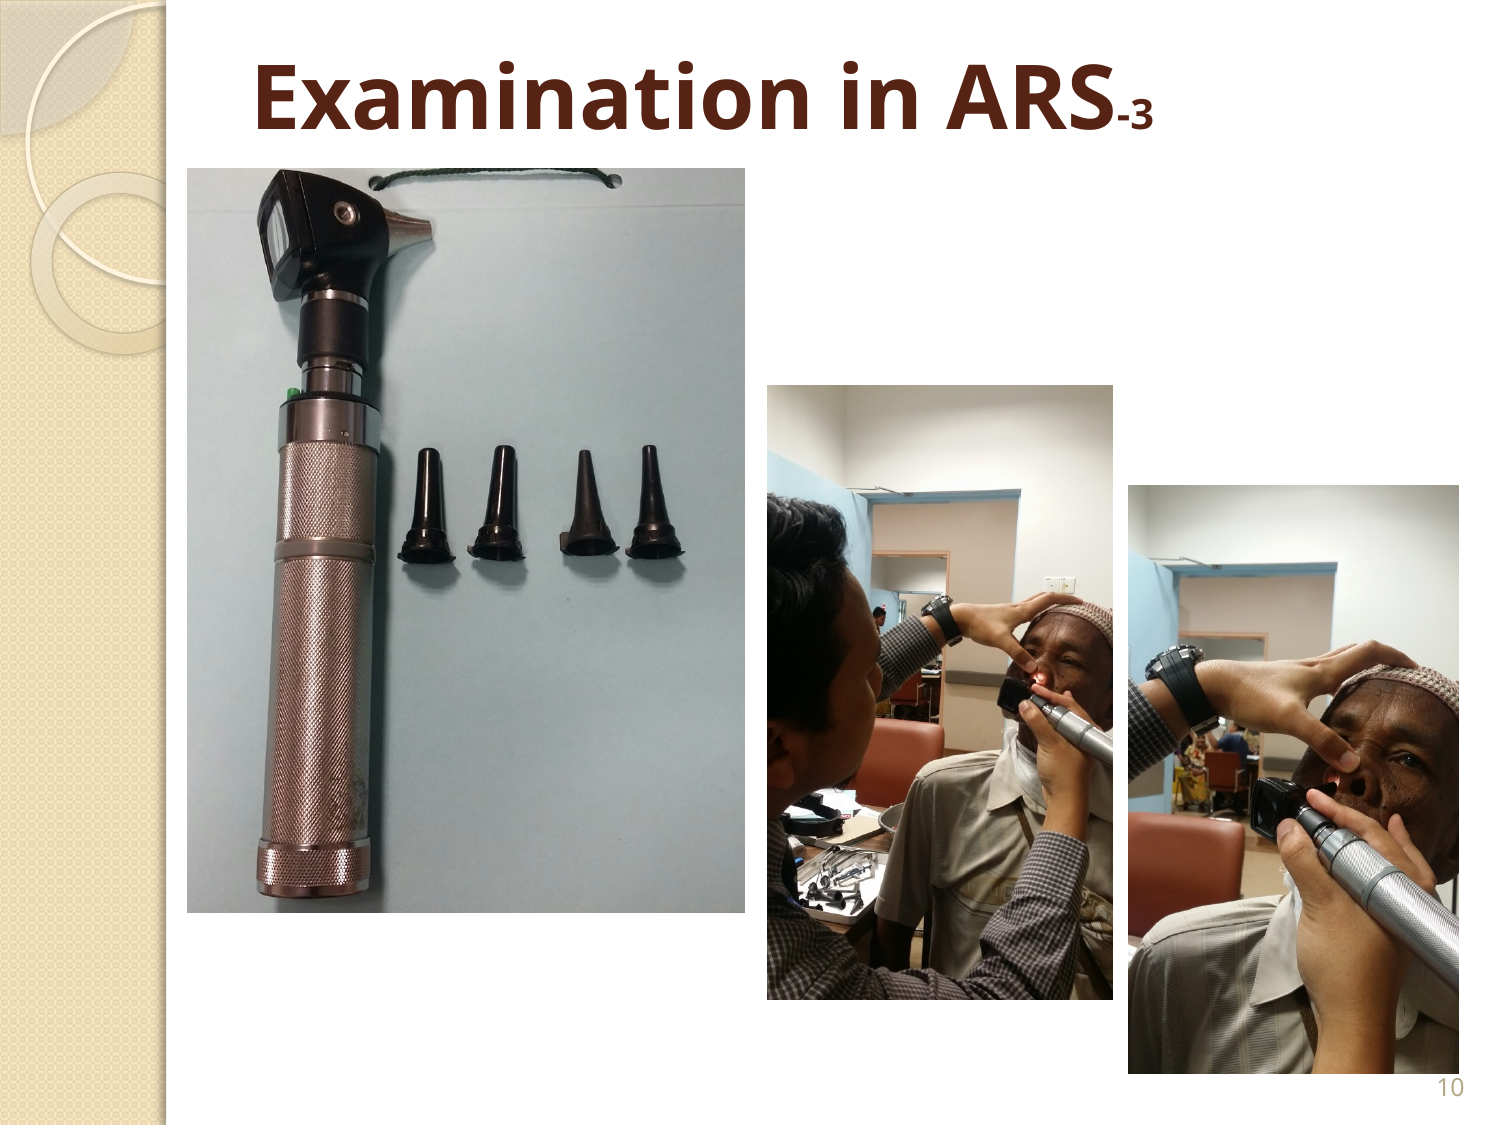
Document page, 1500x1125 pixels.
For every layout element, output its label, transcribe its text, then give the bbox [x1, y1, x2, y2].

picture [766, 385, 1113, 1000]
picture [1127, 485, 1459, 1074]
slide_number 10 [1413, 1034, 1488, 1113]
title Examination in ARS-3 [235, 0, 1466, 188]
picture [187, 168, 745, 913]
